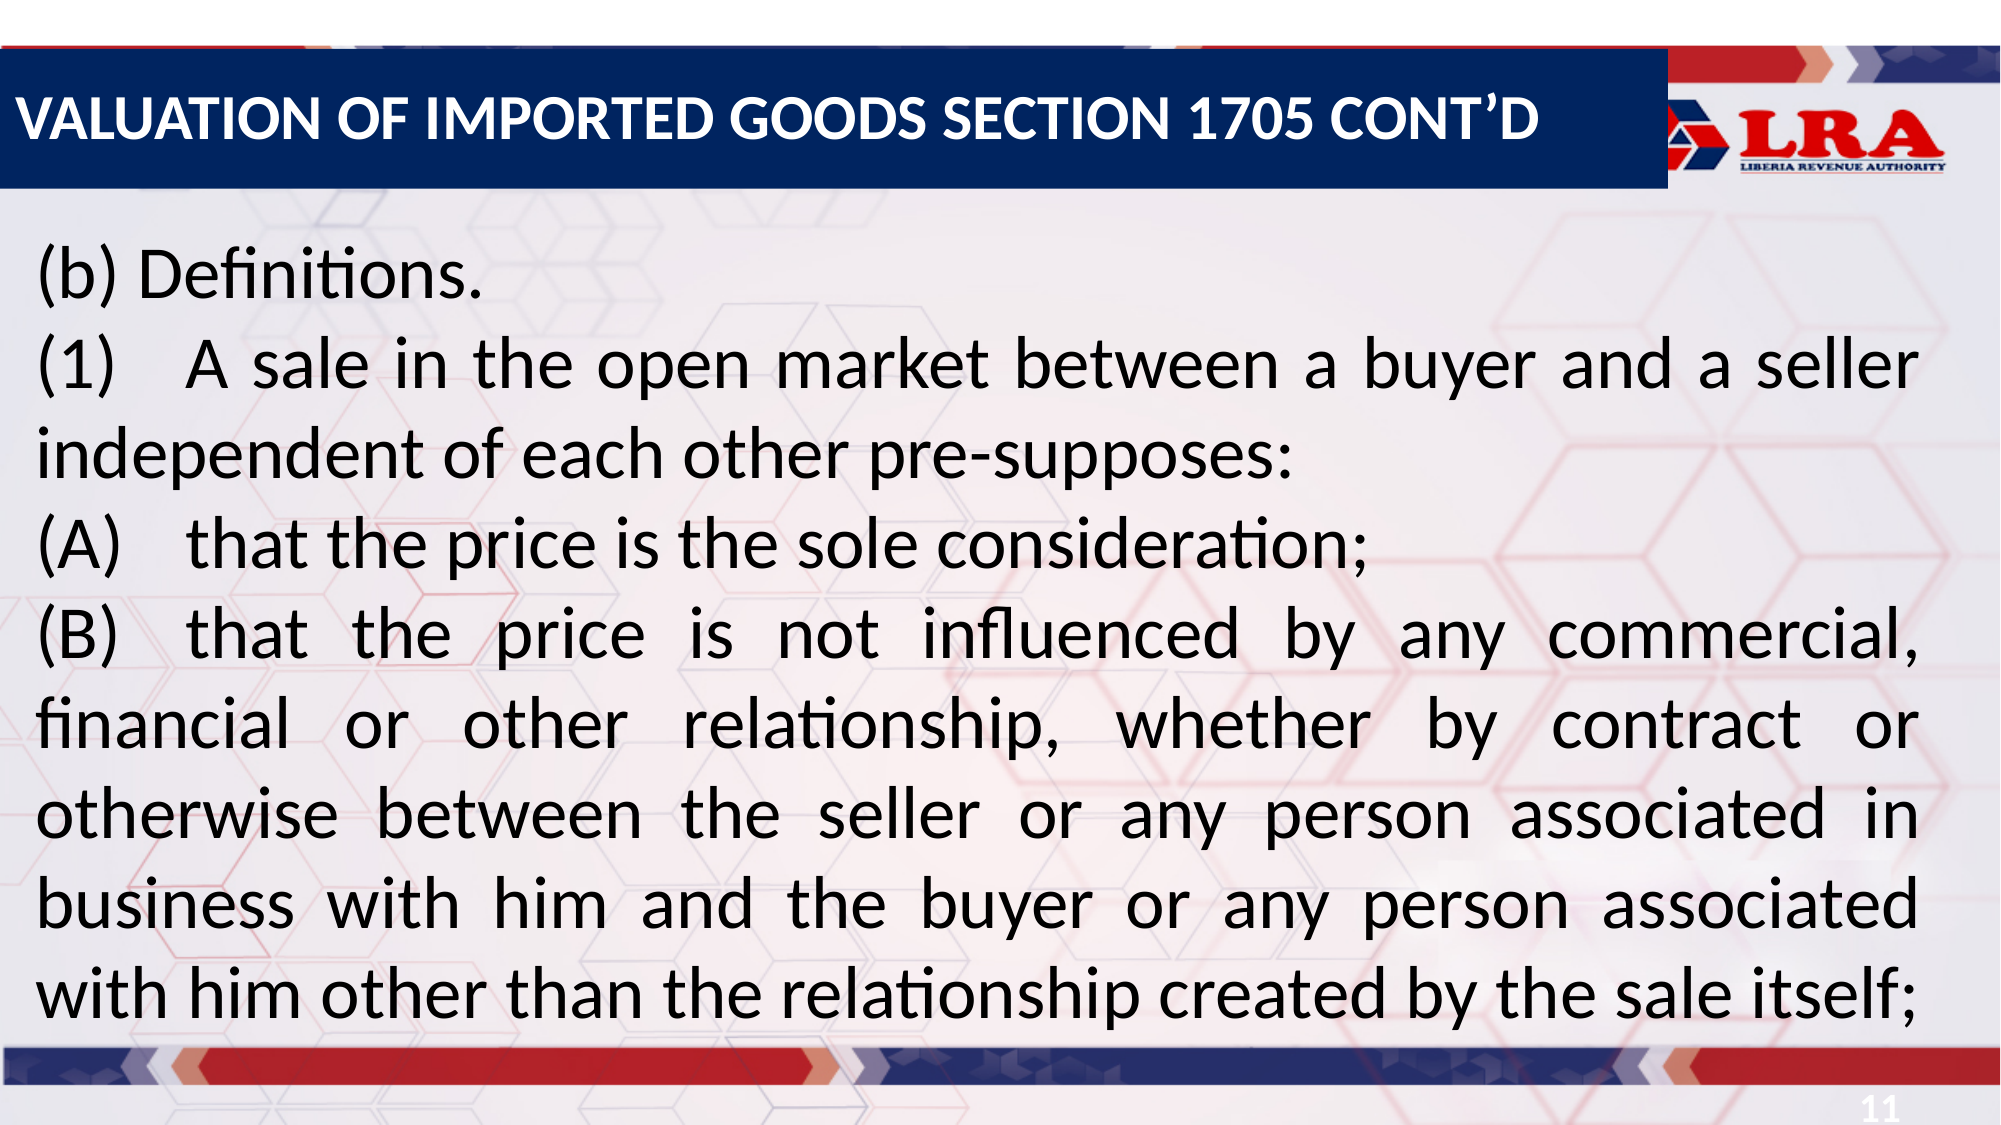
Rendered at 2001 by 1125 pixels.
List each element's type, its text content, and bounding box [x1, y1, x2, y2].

picture [0, 0, 2001, 1125]
text_box (b) Definitions. (1) A sale in the open market between a buyer and a seller independent of each other pre-supposes: (A) that the price is the sole consideration; (B) that the price is not influenced by any commercial, financial or other relationship, whether by contract or otherwise between the seller or any person associated in business with him and the buyer or any person associated with him other than the relationship created by the sale itself; [20, 216, 1938, 1042]
text_box VALUATION OF IMPORTED GOODS SECTION 1705 CONT’D [0, 48, 1668, 189]
slide_number 11 [1466, 1076, 1917, 1125]
